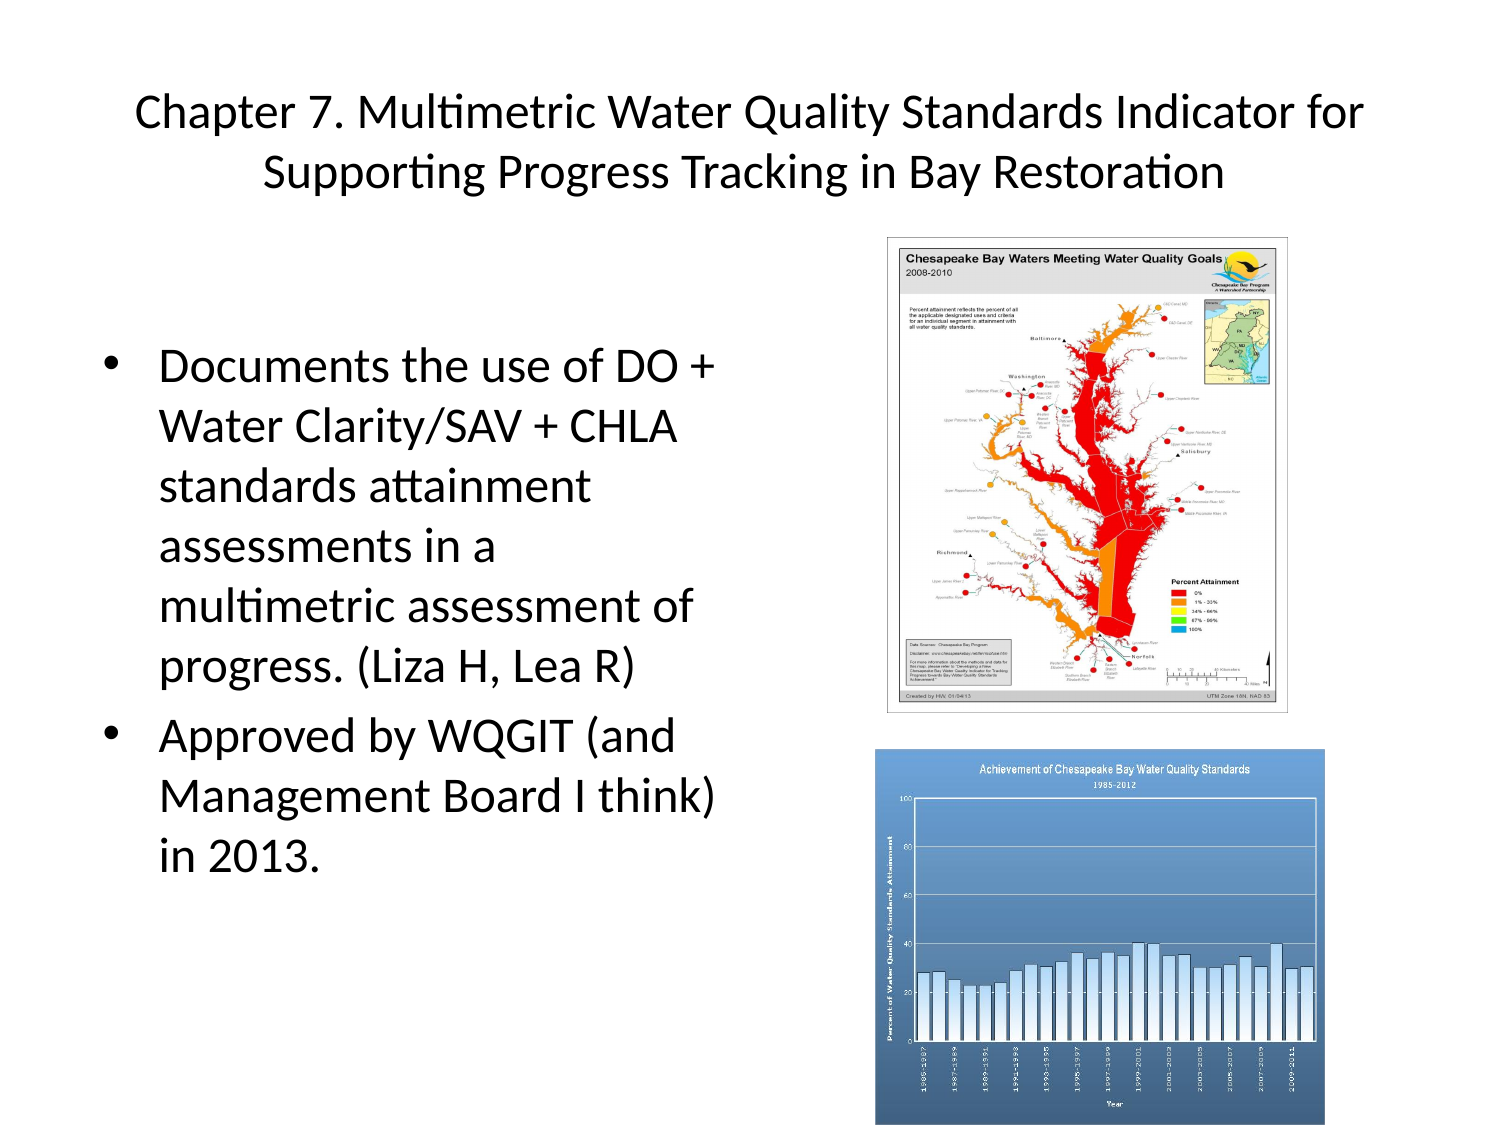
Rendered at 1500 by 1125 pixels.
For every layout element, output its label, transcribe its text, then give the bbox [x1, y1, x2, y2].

title Chapter 7. Multimetric Water Quality Standards Indicator for Supporting Progress Tracking in Bay Restoration [75, 45, 1425, 233]
list Documents the use of DO + Water Clarity/SAV + CHLA standards attainment assessments in a multimetric assessment of progress. (Liza H, Lea R) Approved by WQGIT (and Management Board I think) in 2013. [87, 324, 750, 1068]
picture [874, 749, 1326, 1125]
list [887, 237, 1288, 713]
